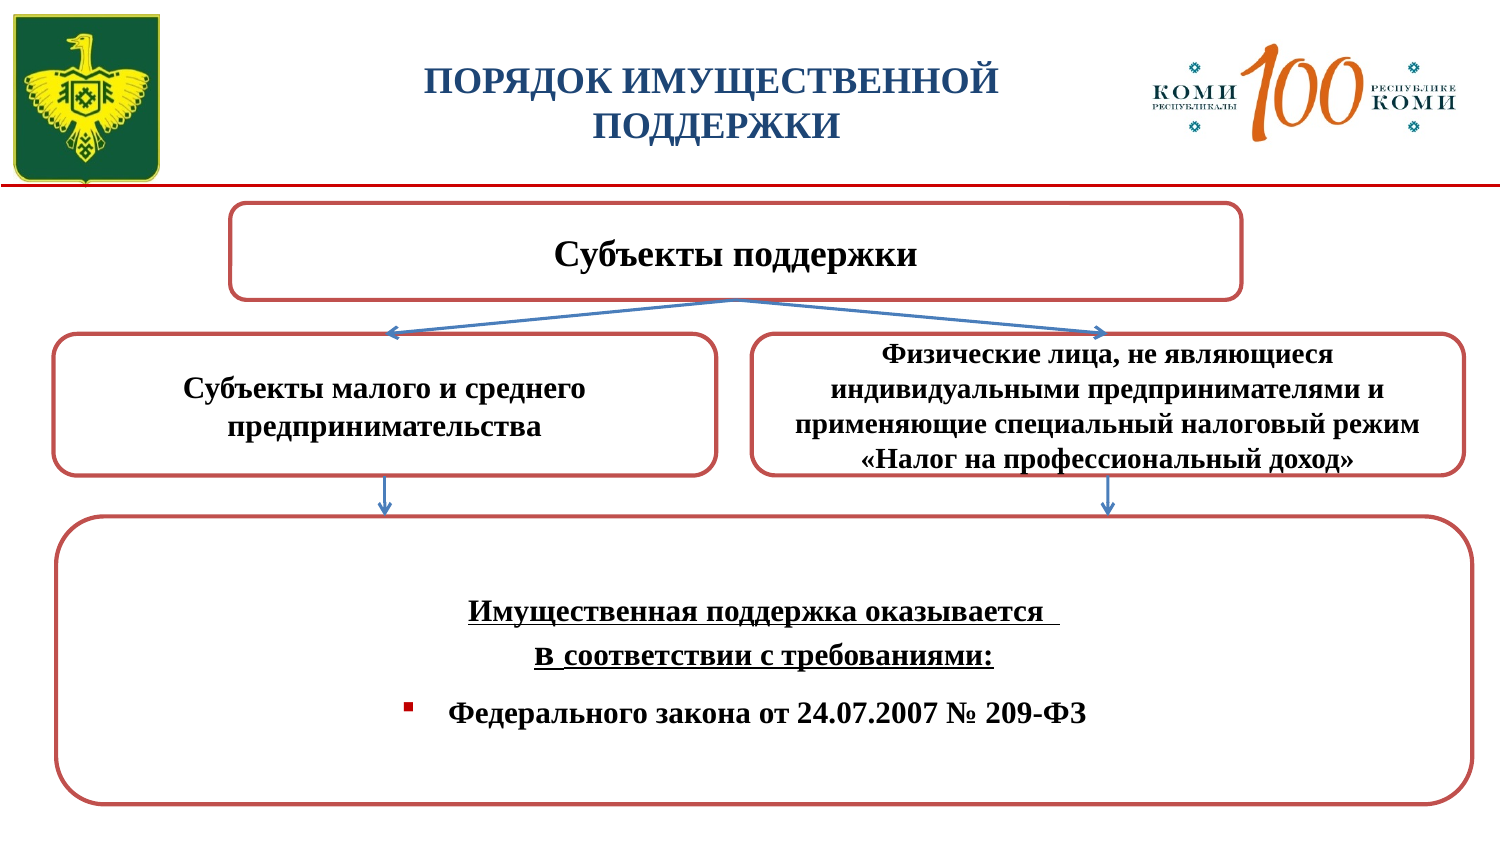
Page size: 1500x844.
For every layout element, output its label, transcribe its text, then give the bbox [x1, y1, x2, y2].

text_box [735, 299, 1109, 334]
picture [1107, 28, 1500, 158]
text_box ПОРЯДОК ИМУЩЕСТВЕННОЙ ПОДДЕРЖКИ [307, 28, 1117, 174]
picture [13, 14, 160, 185]
text_box Субъекты малого и среднего предпринимательства [51, 331, 719, 478]
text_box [384, 299, 734, 335]
text_box Субъекты поддержки [228, 200, 1244, 302]
text_box Физические лица, не являющиеся индивидуальными предпринимателями и применяющие специальный налоговый режим «Налог на профессиональный доход» [749, 331, 1467, 478]
text_box Имущественная поддержка оказывается в соответствии с требованиями: Федерального закона от 24.07.2007 № 209-ФЗ [54, 514, 1475, 807]
